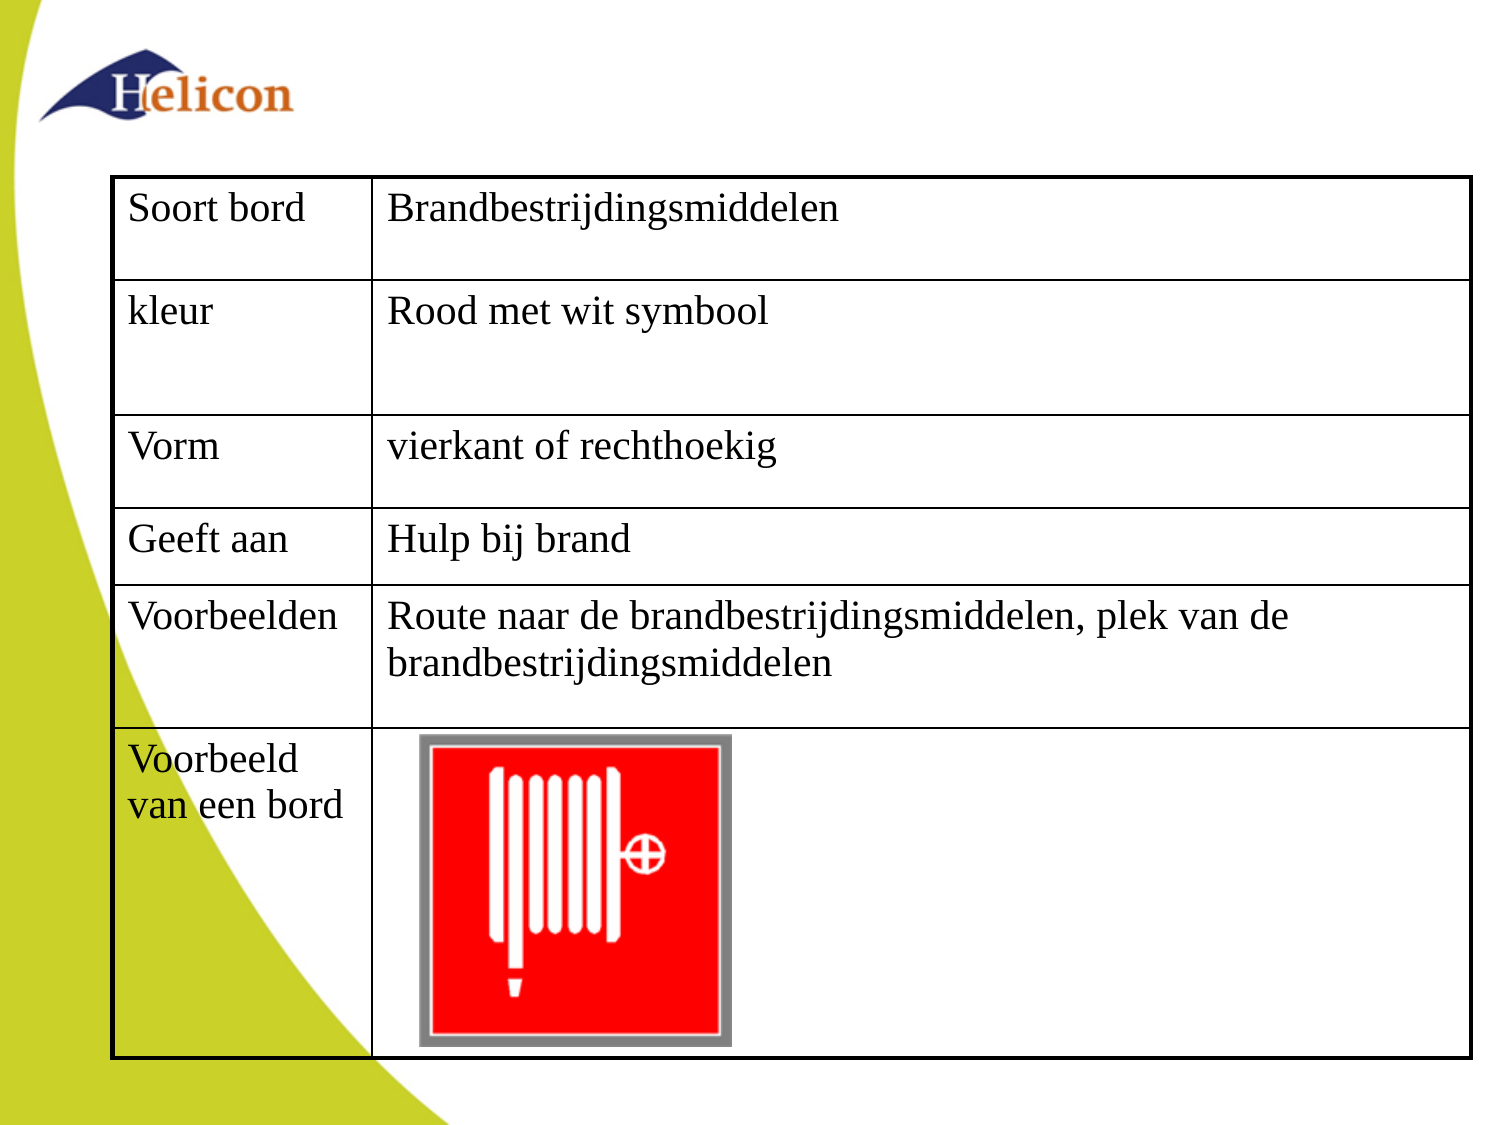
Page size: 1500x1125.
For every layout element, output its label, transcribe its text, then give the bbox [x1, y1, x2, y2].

table_cell Geeft aan [115, 509, 371, 584]
table_cell Rood met wit symbool [373, 281, 1469, 414]
table_cell vierkant of rechthoekig [373, 416, 1469, 507]
table_cell Voorbeelden [115, 586, 371, 727]
table_cell Voorbeeld van een bord [115, 729, 371, 1056]
table_cell kleur [115, 281, 371, 414]
table_header Soort bord [115, 179, 371, 279]
table_cell [373, 729, 1469, 1056]
table_cell Hulp bij brand [373, 509, 1469, 584]
table_header Brandbestrijdingsmiddelen [373, 179, 1469, 279]
table_cell Route naar de brandbestrijdingsmiddelen, plek van de brandbestrijdingsmiddelen [373, 586, 1469, 727]
picture [0, 0, 1500, 1125]
table_cell Vorm [115, 416, 371, 507]
